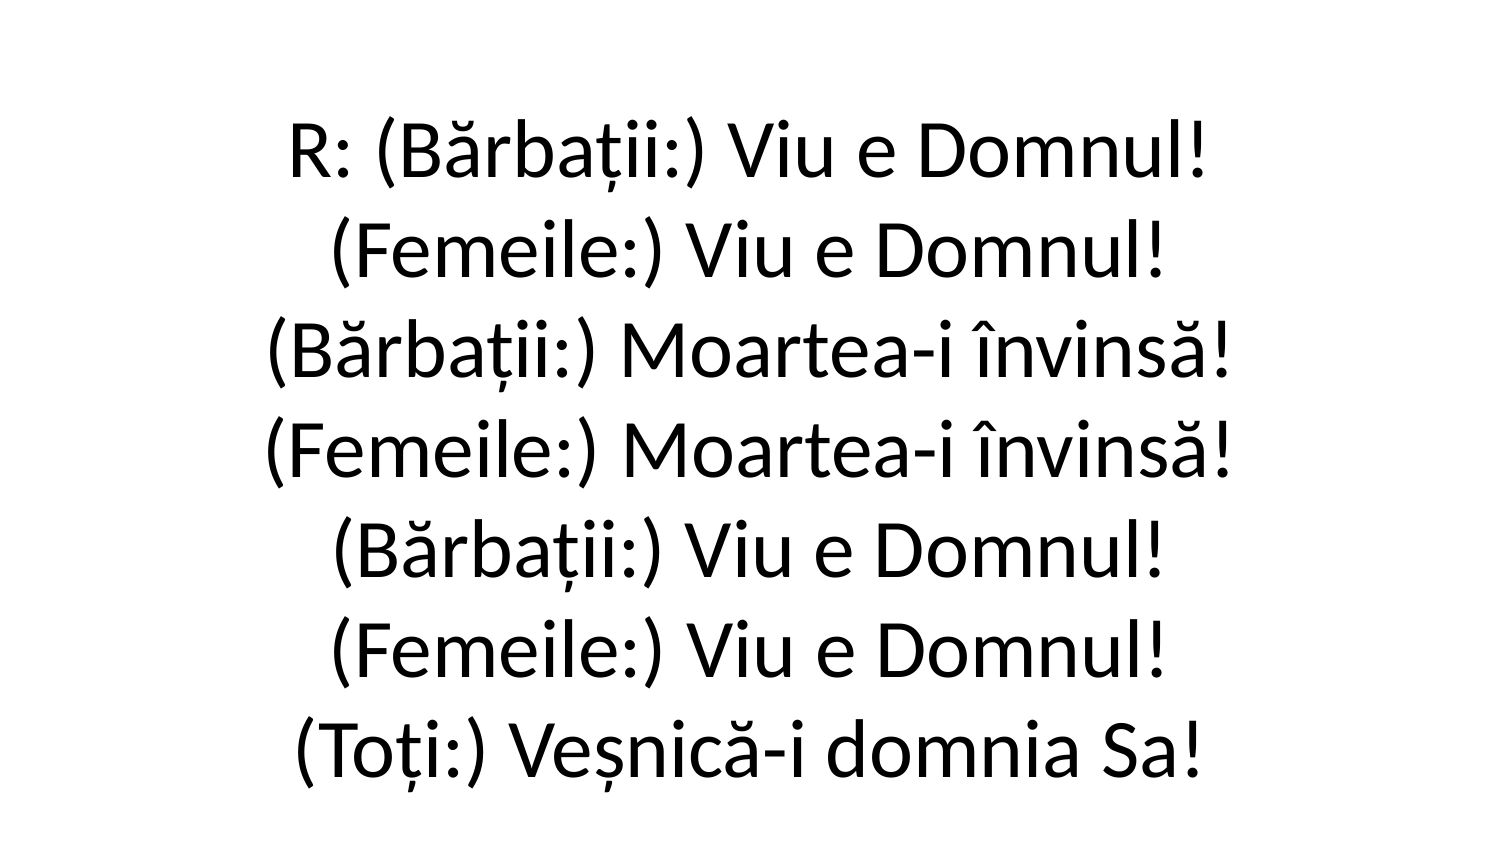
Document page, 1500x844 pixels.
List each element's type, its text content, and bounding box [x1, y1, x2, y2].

text_box R: (Bărbații:) Viu e Domnul! (Femeile:) Viu e Domnul! (Bărbații:) Moartea-i învinsă! (Femeile:) Moartea-i învinsă! (Bărbații:) Viu e Domnul! (Femeile:) Viu e Domnul! (Toți:) Veșnică-i domnia Sa! [247, 42, 1253, 802]
